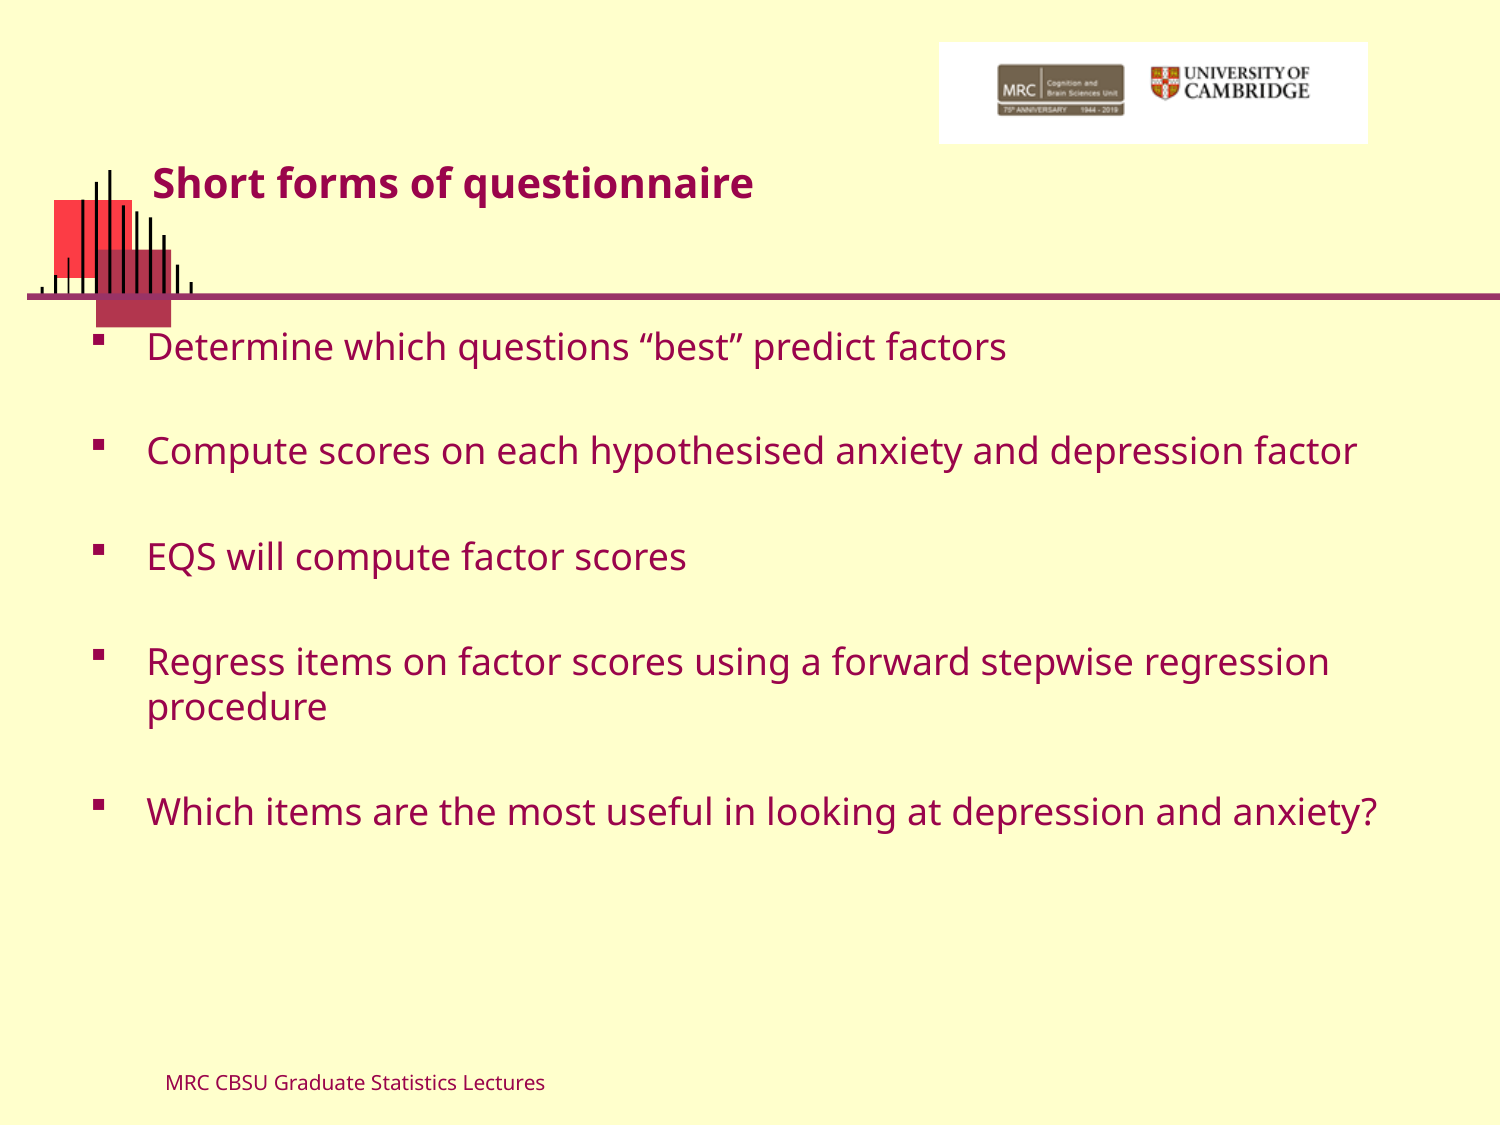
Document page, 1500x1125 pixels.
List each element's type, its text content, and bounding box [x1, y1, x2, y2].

picture [939, 42, 1368, 144]
footer MRC CBSU Graduate Statistics Lectures [149, 1062, 988, 1101]
title Short forms of questionnaire [137, 137, 988, 233]
list Determine which questions “best” predict factors Compute scores on each hypothesised anxiety and depression factor EQS will compute factor scores Regress items on factor scores using a forward stepwise regression procedure Which items are the most useful in looking at depression and anxiety? [75, 262, 1425, 1038]
